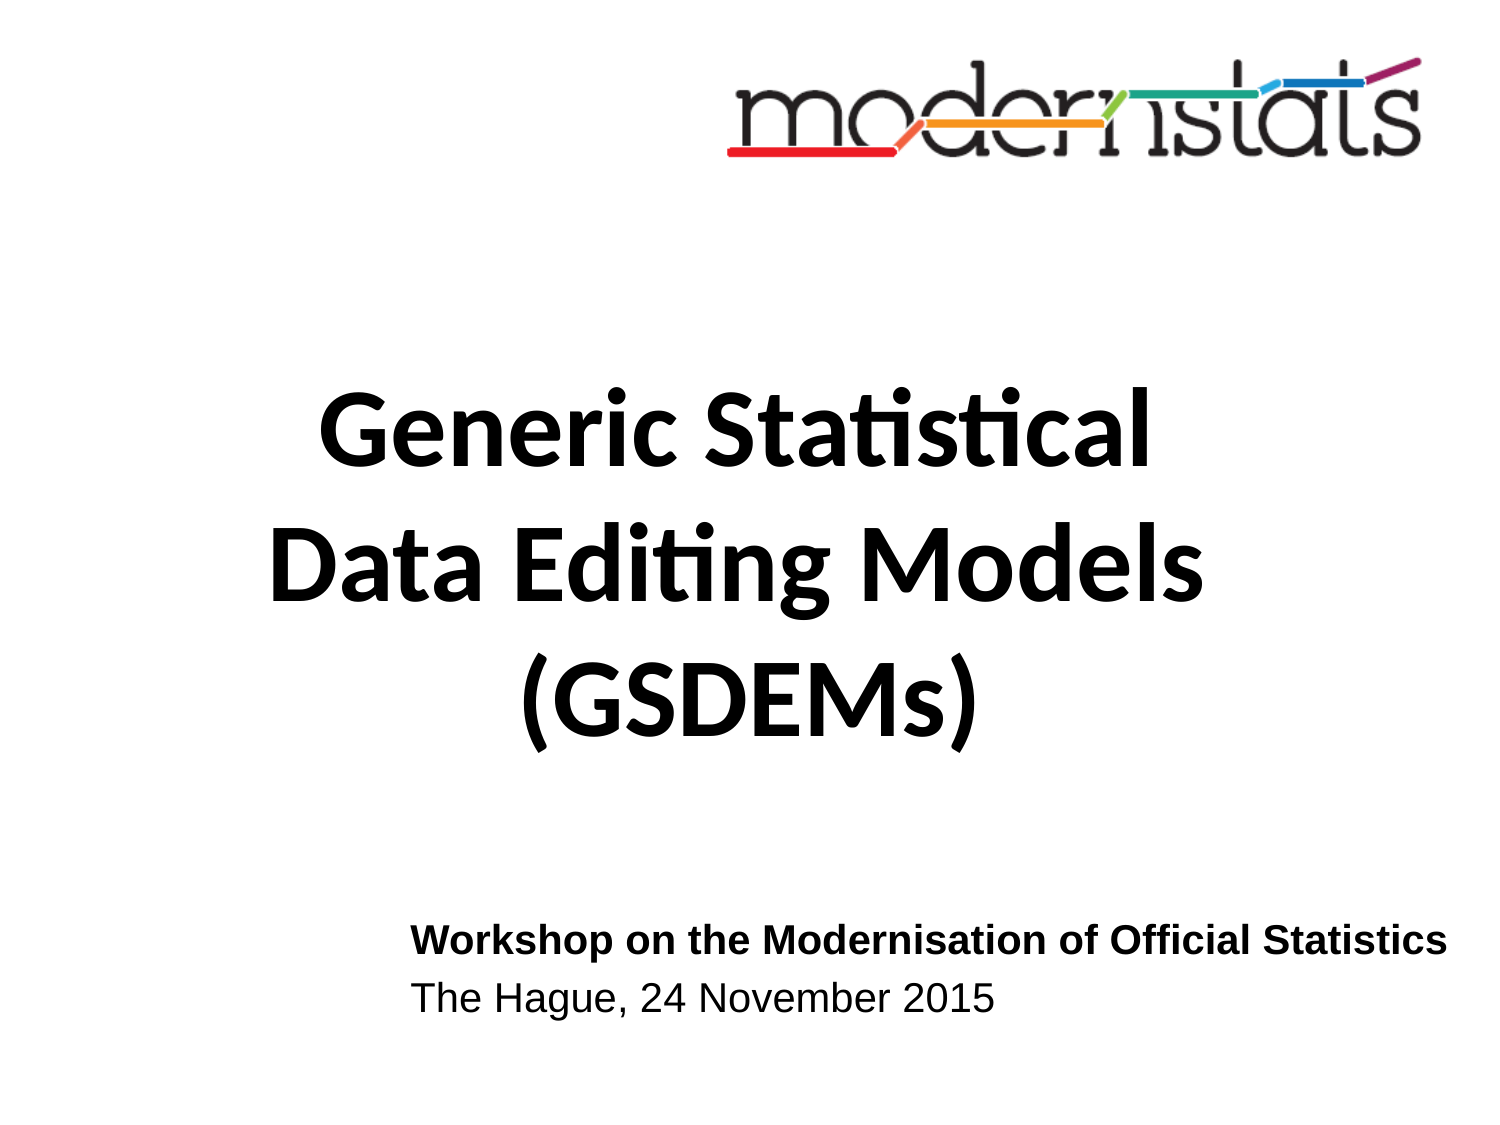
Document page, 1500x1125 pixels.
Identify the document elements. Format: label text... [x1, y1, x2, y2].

text_box Workshop on the Modernisation of Official Statistics The Hague, 24 November 2015 [395, 905, 1483, 1100]
picture [726, 54, 1437, 167]
title Generic Statistical Data Editing Models (GSDEMs) [112, 302, 1388, 811]
